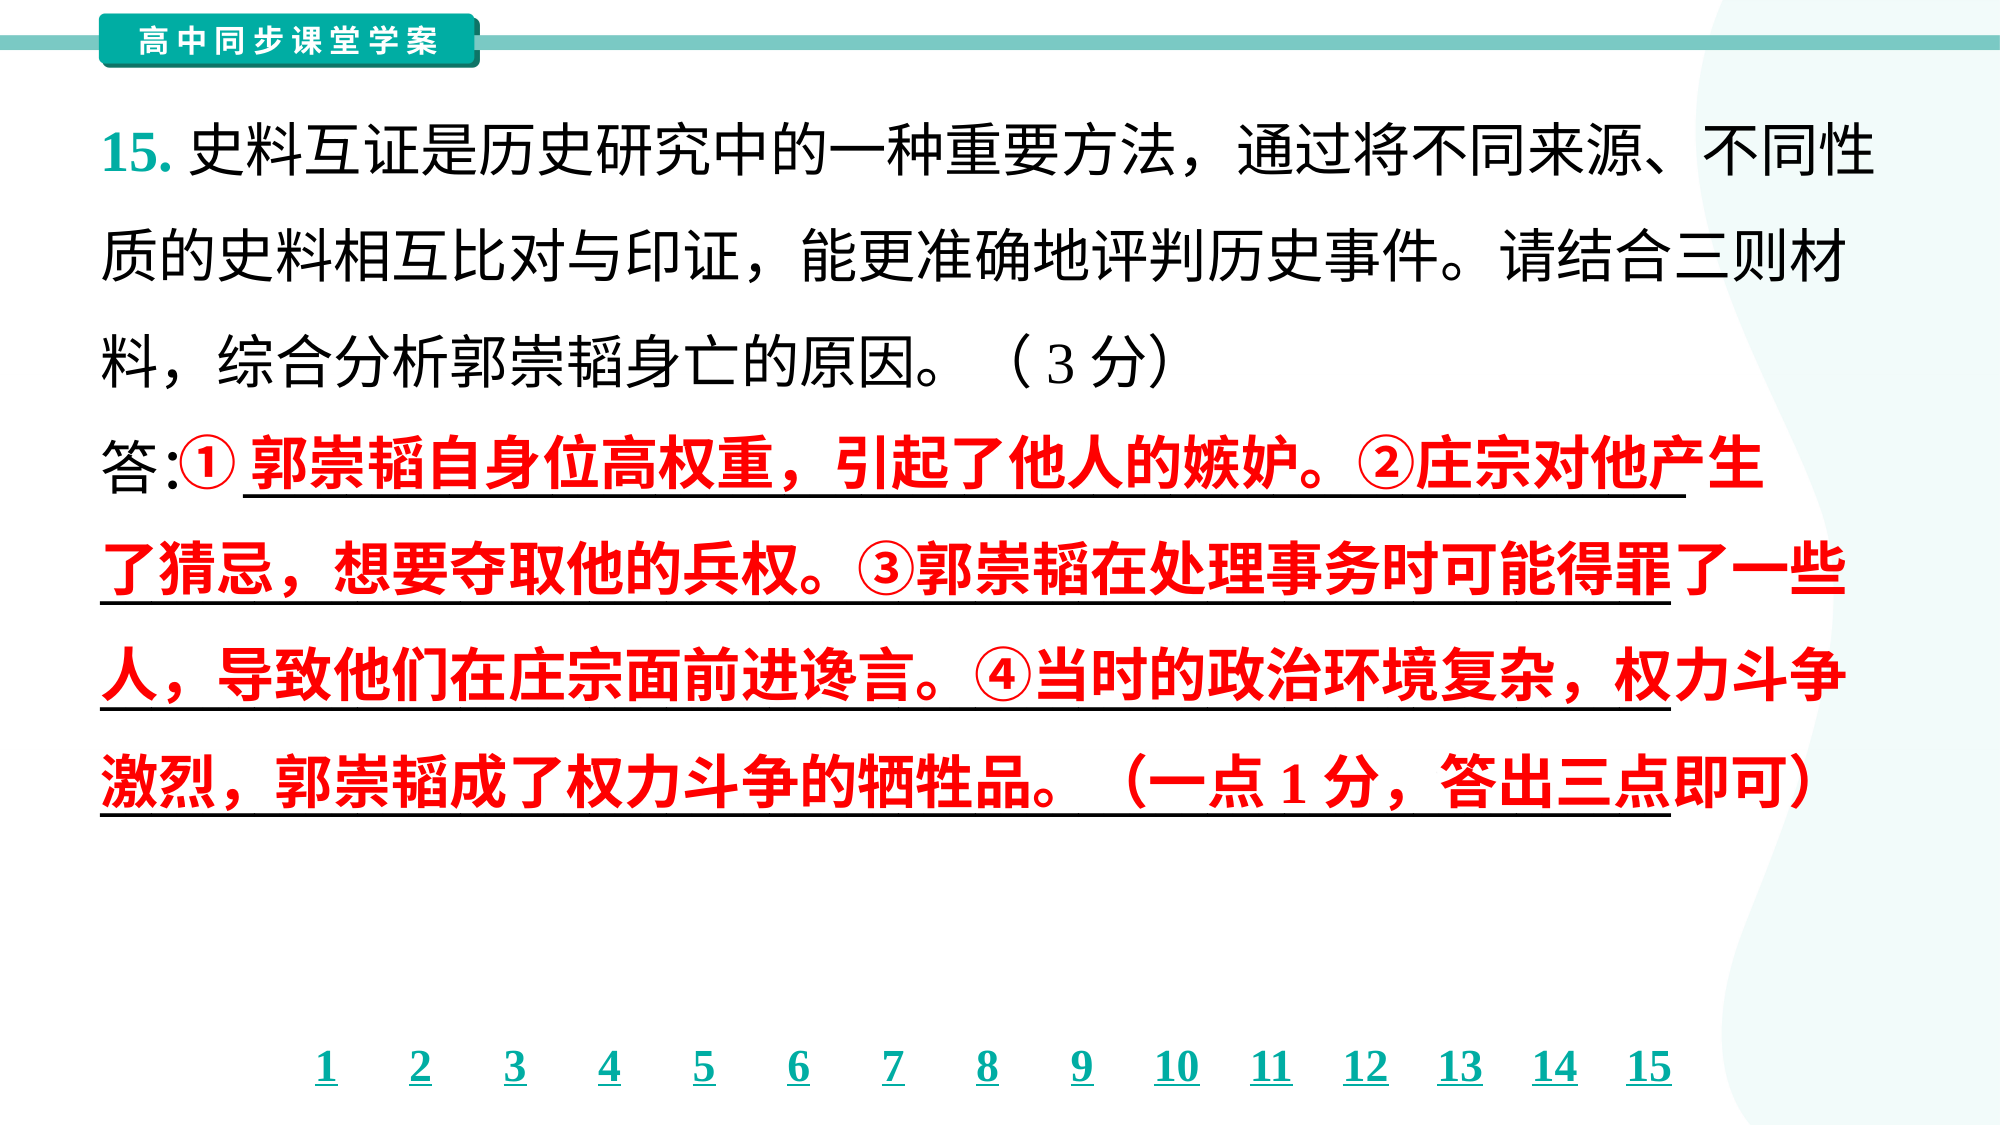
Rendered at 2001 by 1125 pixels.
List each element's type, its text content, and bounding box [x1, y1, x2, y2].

picture [0, 0, 2000, 1125]
text_box 15.史料互证是历史研究中的一种重要方法，通过将不同来源、不同性 质的史料相互比对与印证，能更准确地评判历史事件。请结合三则材 料，综合分析郭崇韬身亡的原因。（3分） 答： ________________________________________________________ _____________________________________________________________ _____________________________________________________________ _____________________________________________________________ [100, 815, 1899, 821]
text_box ①郭崇韬自身位高权重，引起了他人的嫉妒。②庄宗对他产生 了猜忌，想要夺取他的兵权。③郭崇韬在处理事务时可能得罪了一些 人，导致他们在庄宗面前进谗言。④当时的政治环境复杂，权力斗争 激烈，郭崇韬成了权力斗争的牺牲品。（一点1分，答出三点即可） [100, 389, 1899, 815]
text_box 15.史料互证是历史研究中的一种重要方法，通过将不同来源、不同性 质的史料相互比对与印证，能更准确地评判历史事件。请结合三则材 料，综合分析郭崇韬身亡的原因。（3分） 答： ________________________________________________________ _____________________________________________________________ _____________________________________________________________ _____________________________________________________________ [100, 76, 1899, 389]
